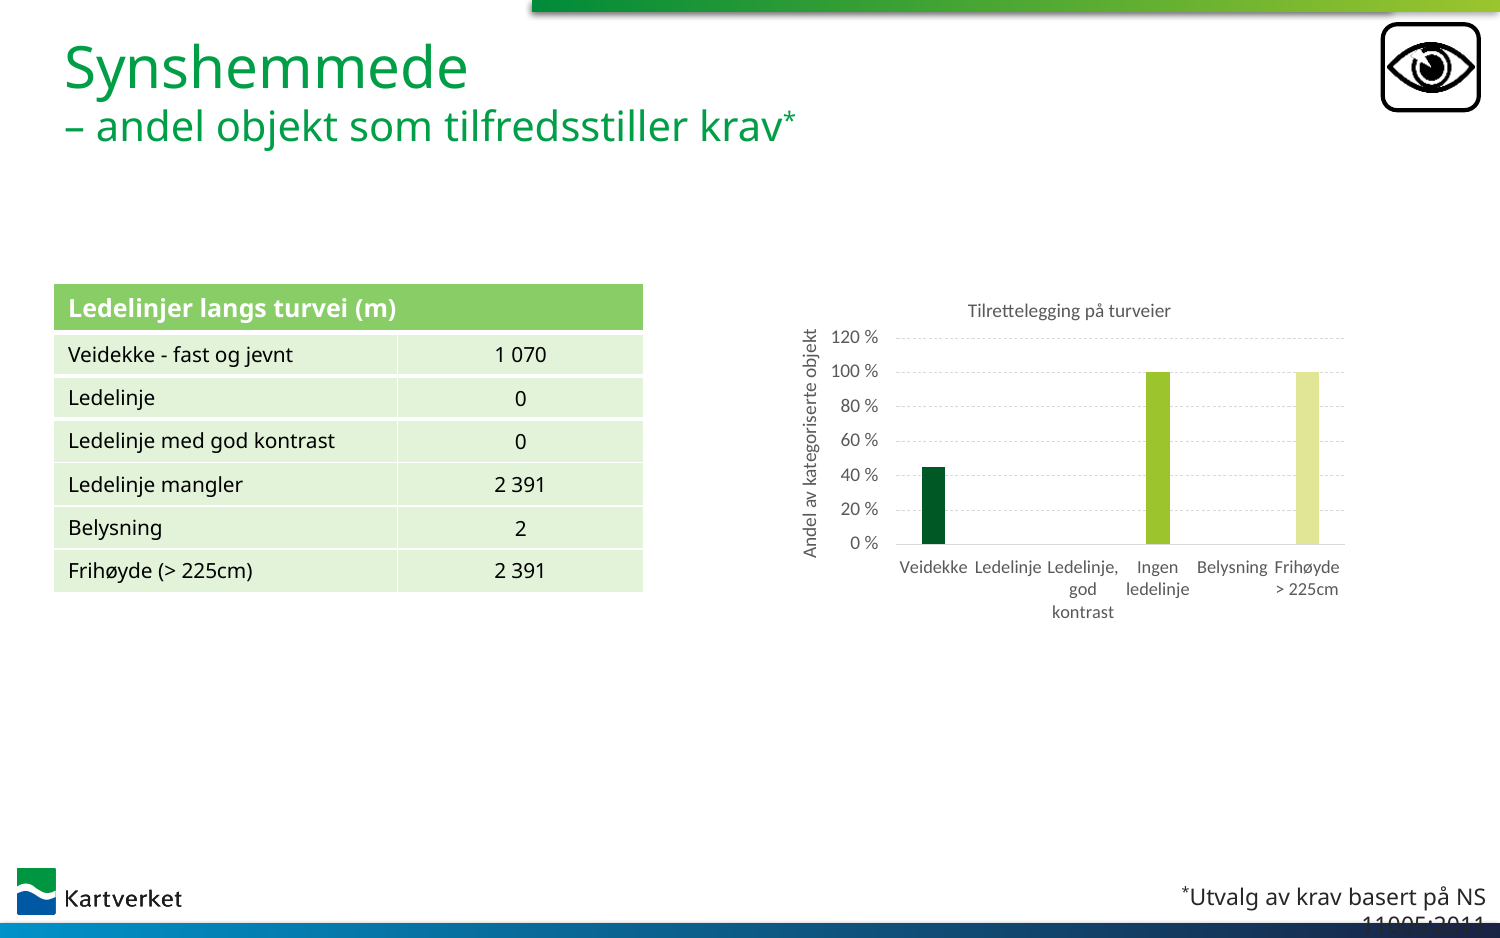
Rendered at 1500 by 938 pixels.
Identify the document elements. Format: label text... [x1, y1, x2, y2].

table_cell Ledelinje [54, 378, 397, 417]
table_cell 1 070 [398, 335, 643, 374]
table_cell 0 [398, 378, 643, 417]
table_cell Frihøyde (> 225cm) [54, 550, 397, 592]
table_cell 2 391 [398, 550, 643, 592]
text_box Synshemmede – andel objekt som tilfredsstiller krav* [49, 24, 1431, 158]
table_cell Veidekke - fast og jevnt [54, 335, 397, 374]
table_cell Ledelinje med god kontrast [54, 421, 397, 462]
table_cell Belysning [54, 507, 397, 548]
table_header Ledelinjer langs turvei (m) [54, 284, 643, 330]
table_cell 2 391 [398, 463, 643, 505]
text_box *Utvalg av krav basert på NS 11005:2011 [1068, 873, 1500, 938]
picture [791, 291, 1348, 630]
table_cell Ledelinje mangler [54, 463, 397, 505]
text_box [1382, 24, 1480, 111]
table_cell 2 [398, 507, 643, 548]
table_cell 0 [398, 421, 643, 462]
